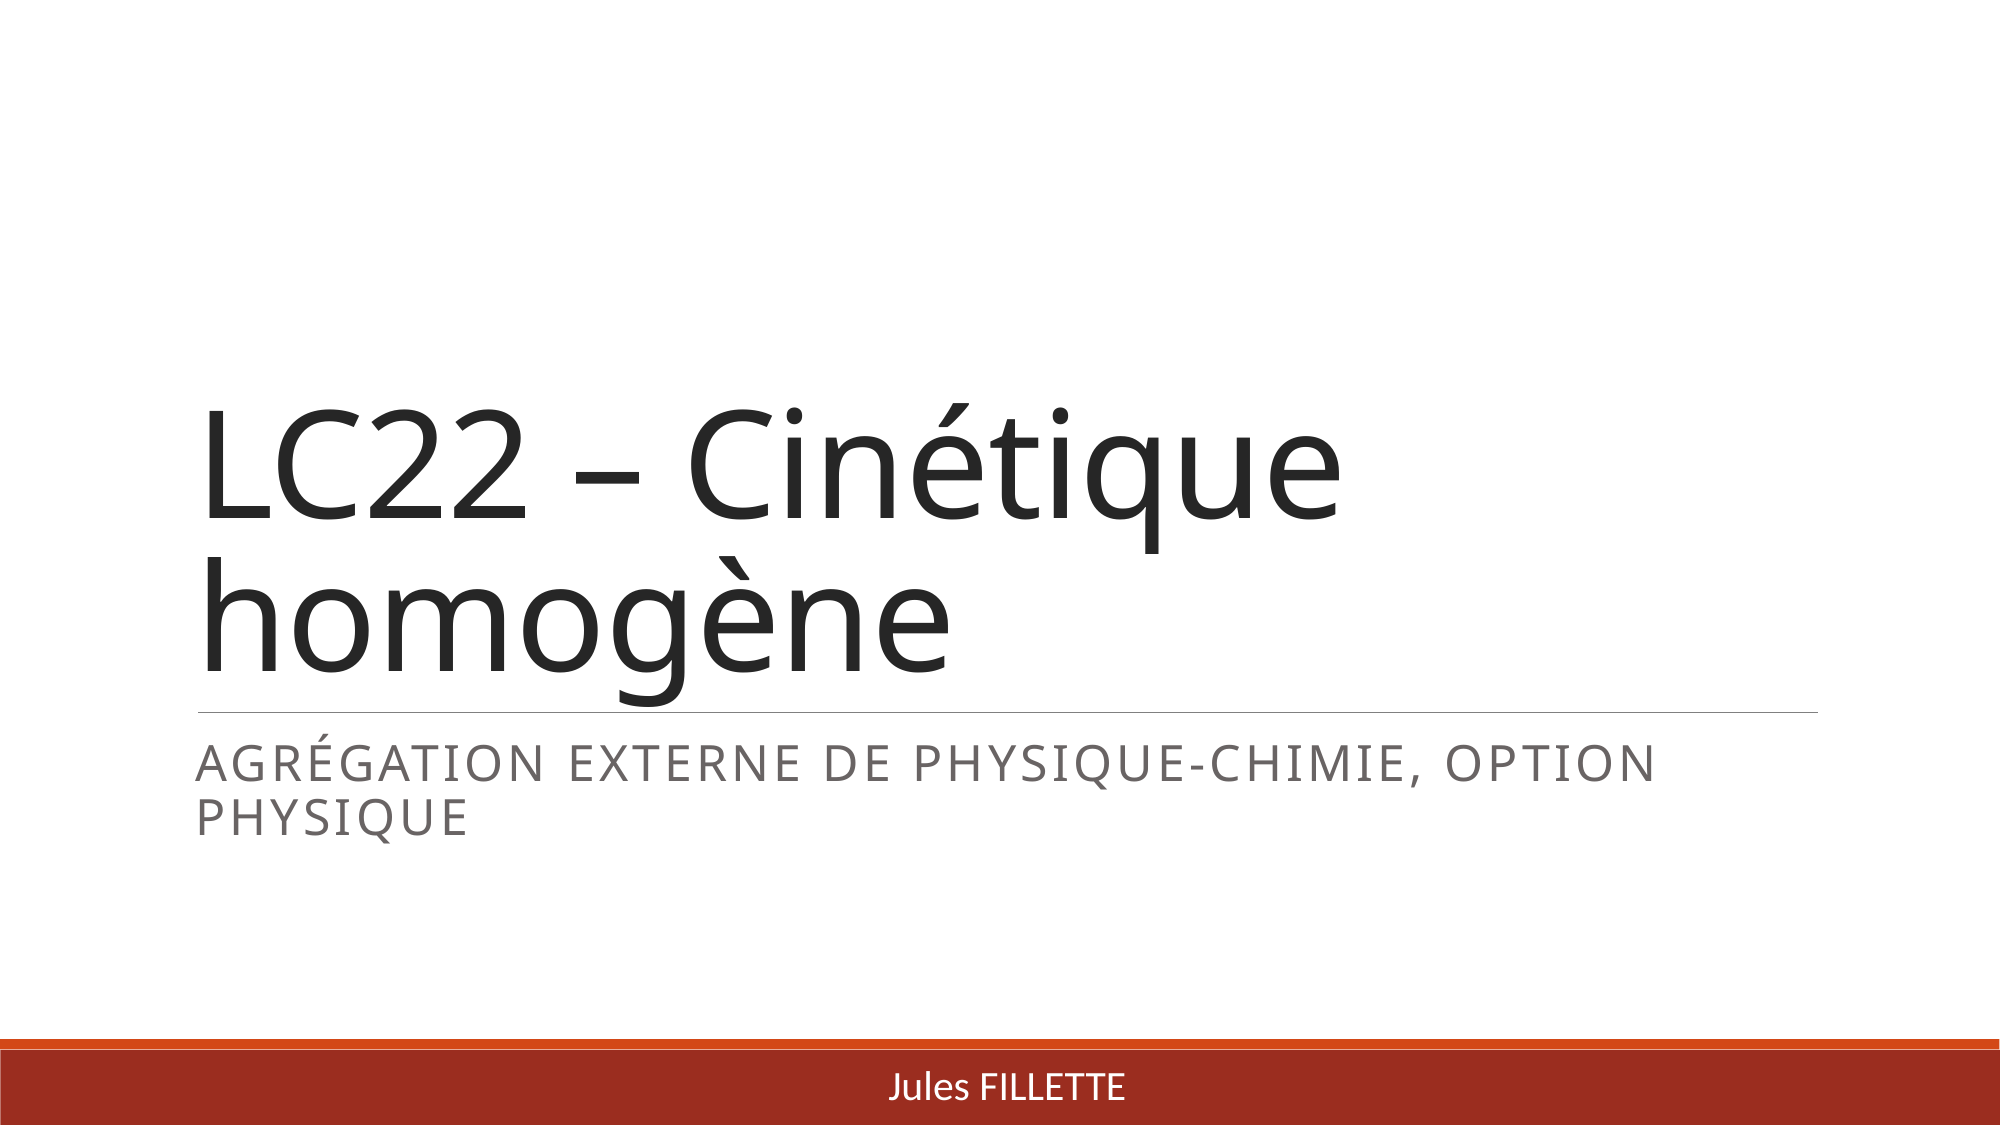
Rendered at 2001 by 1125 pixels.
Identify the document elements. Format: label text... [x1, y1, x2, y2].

text_box Jules FILLETTE [0, 1056, 2000, 1125]
title LC22 – Cinétique homogène [180, 124, 1886, 710]
subtitle Agrégation externe de Physique-chimie, option Physique [180, 730, 1831, 919]
